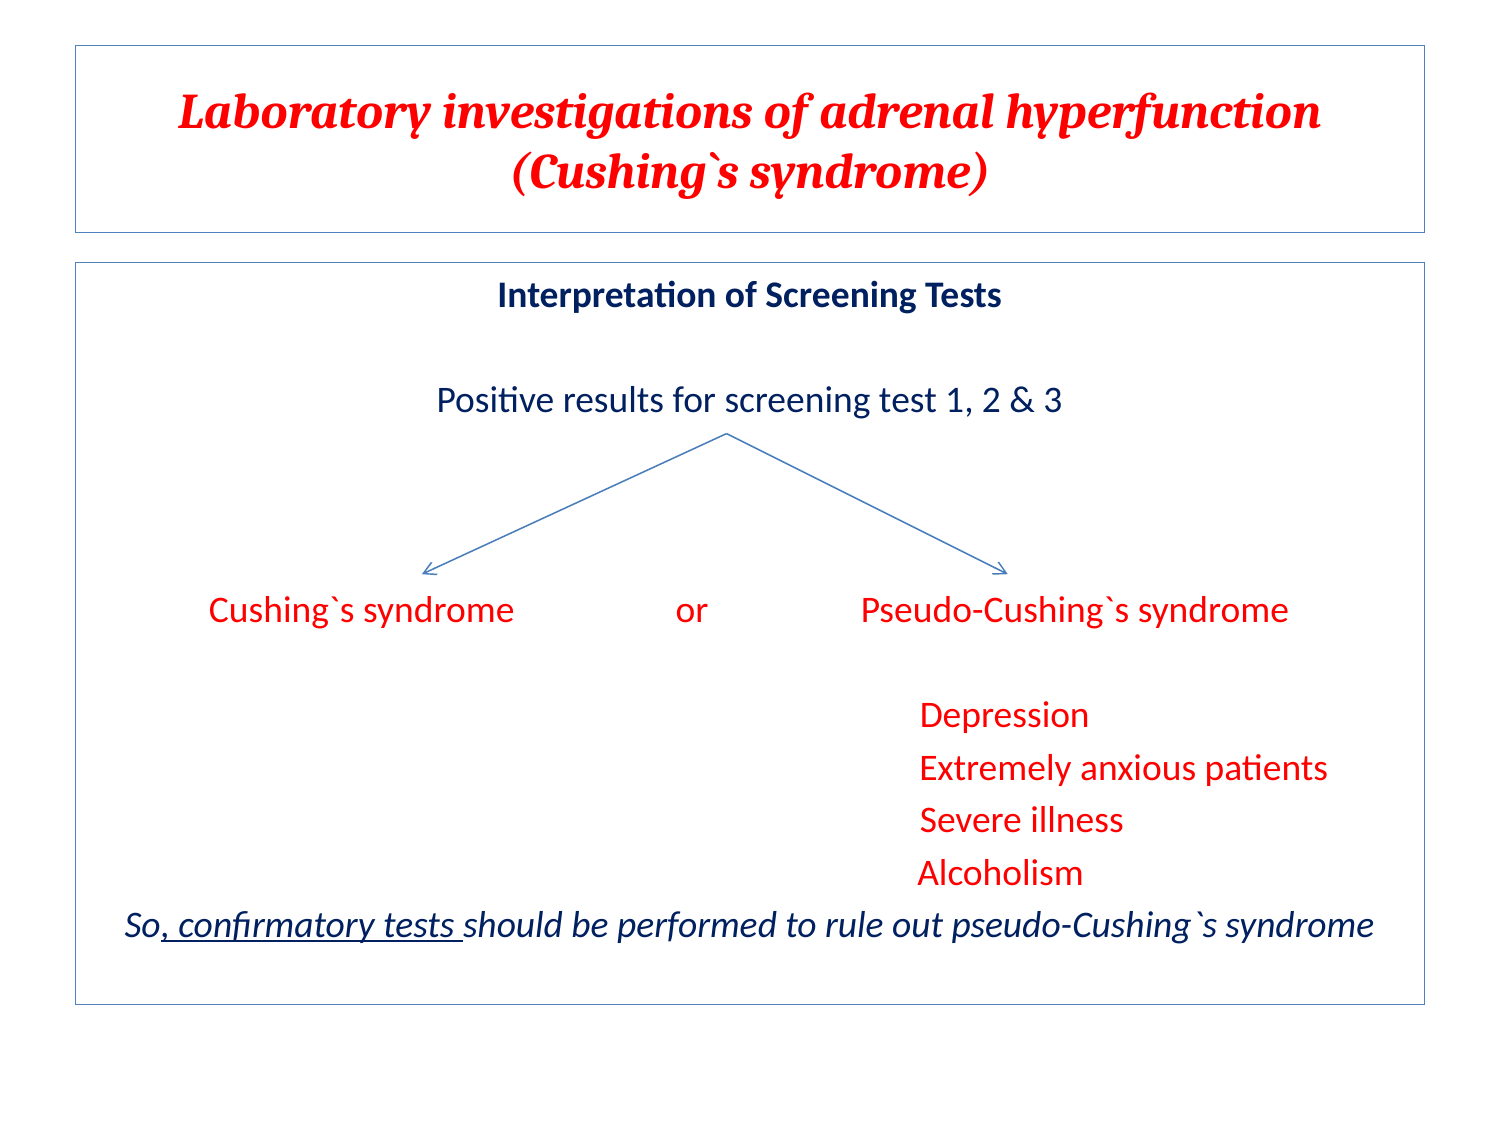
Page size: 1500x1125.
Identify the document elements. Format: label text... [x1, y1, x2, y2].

list Interpretation of Screening Tests Positive results for screening test 1, 2 & 3 Cushing`s syndrome or Pseudo-Cushing`s syndrome Depression Extremely anxious patients Severe illness Alcoholism So, confirmatory tests should be performed to rule out pseudo-Cushing`s syndrome [75, 262, 1425, 1005]
title Laboratory investigations of adrenal hyperfunction (Cushing`s syndrome) [75, 45, 1425, 233]
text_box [726, 433, 1009, 575]
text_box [421, 433, 724, 575]
